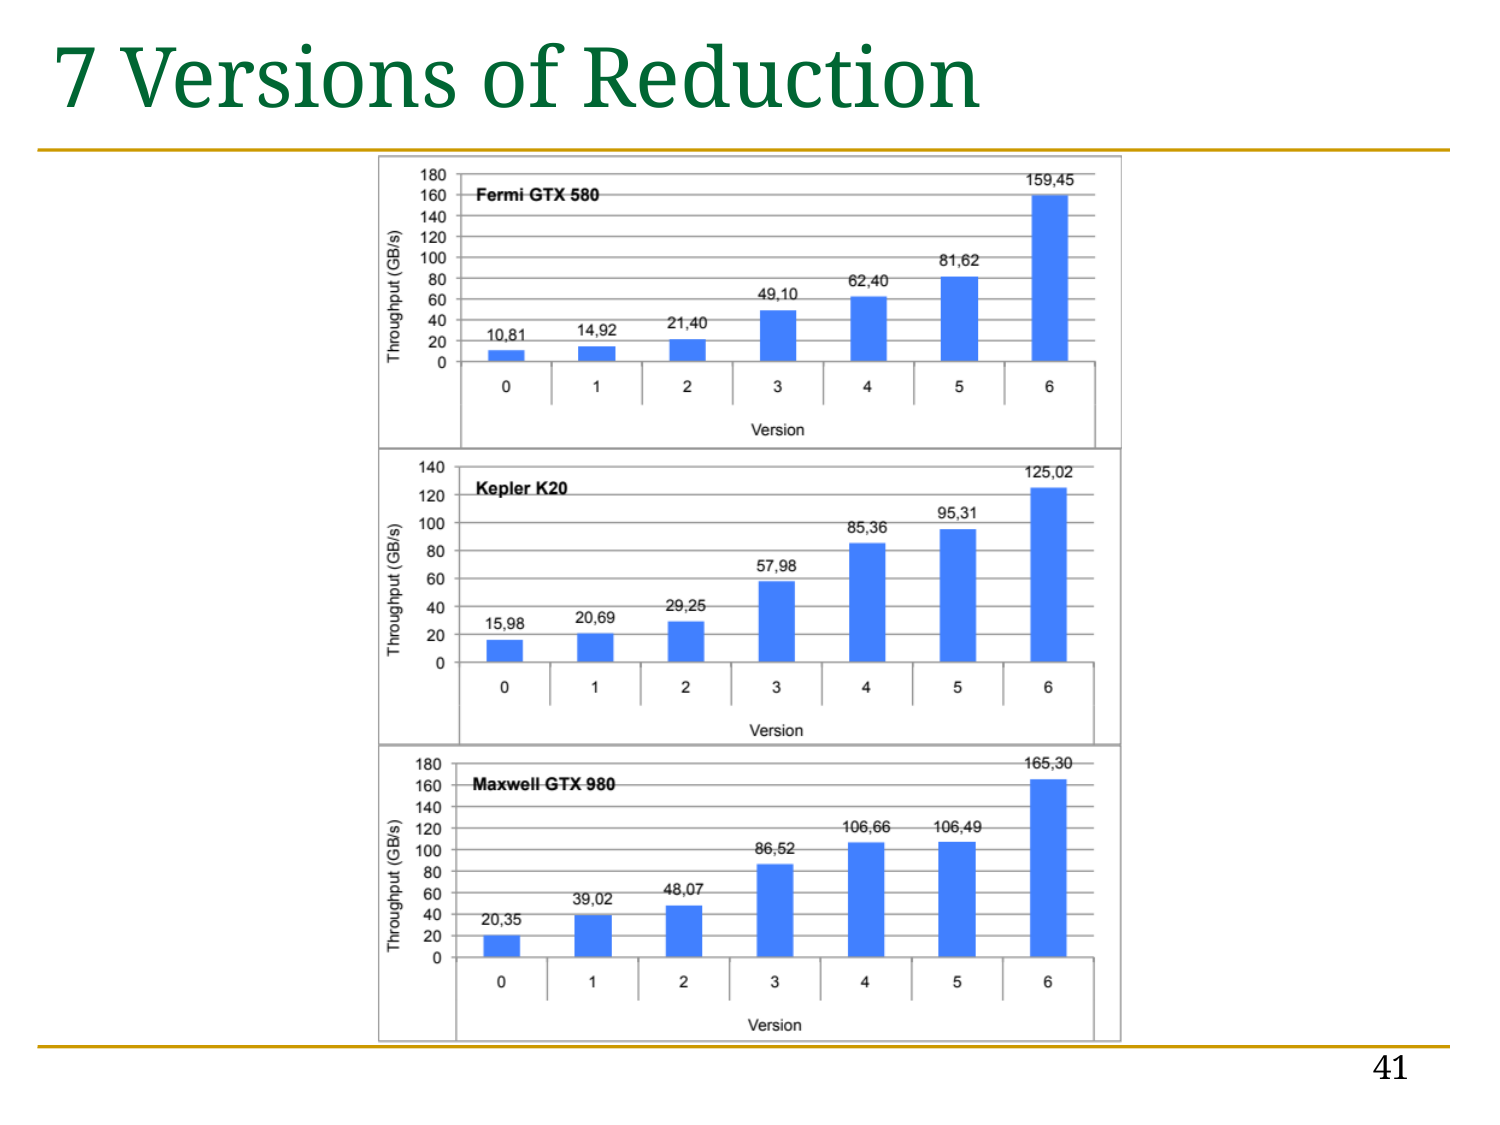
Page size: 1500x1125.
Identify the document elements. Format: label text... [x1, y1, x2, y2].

slide_number 41 [1074, 1023, 1426, 1100]
title 7 Versions of Reduction [37, 0, 1500, 150]
picture [377, 154, 1123, 1043]
